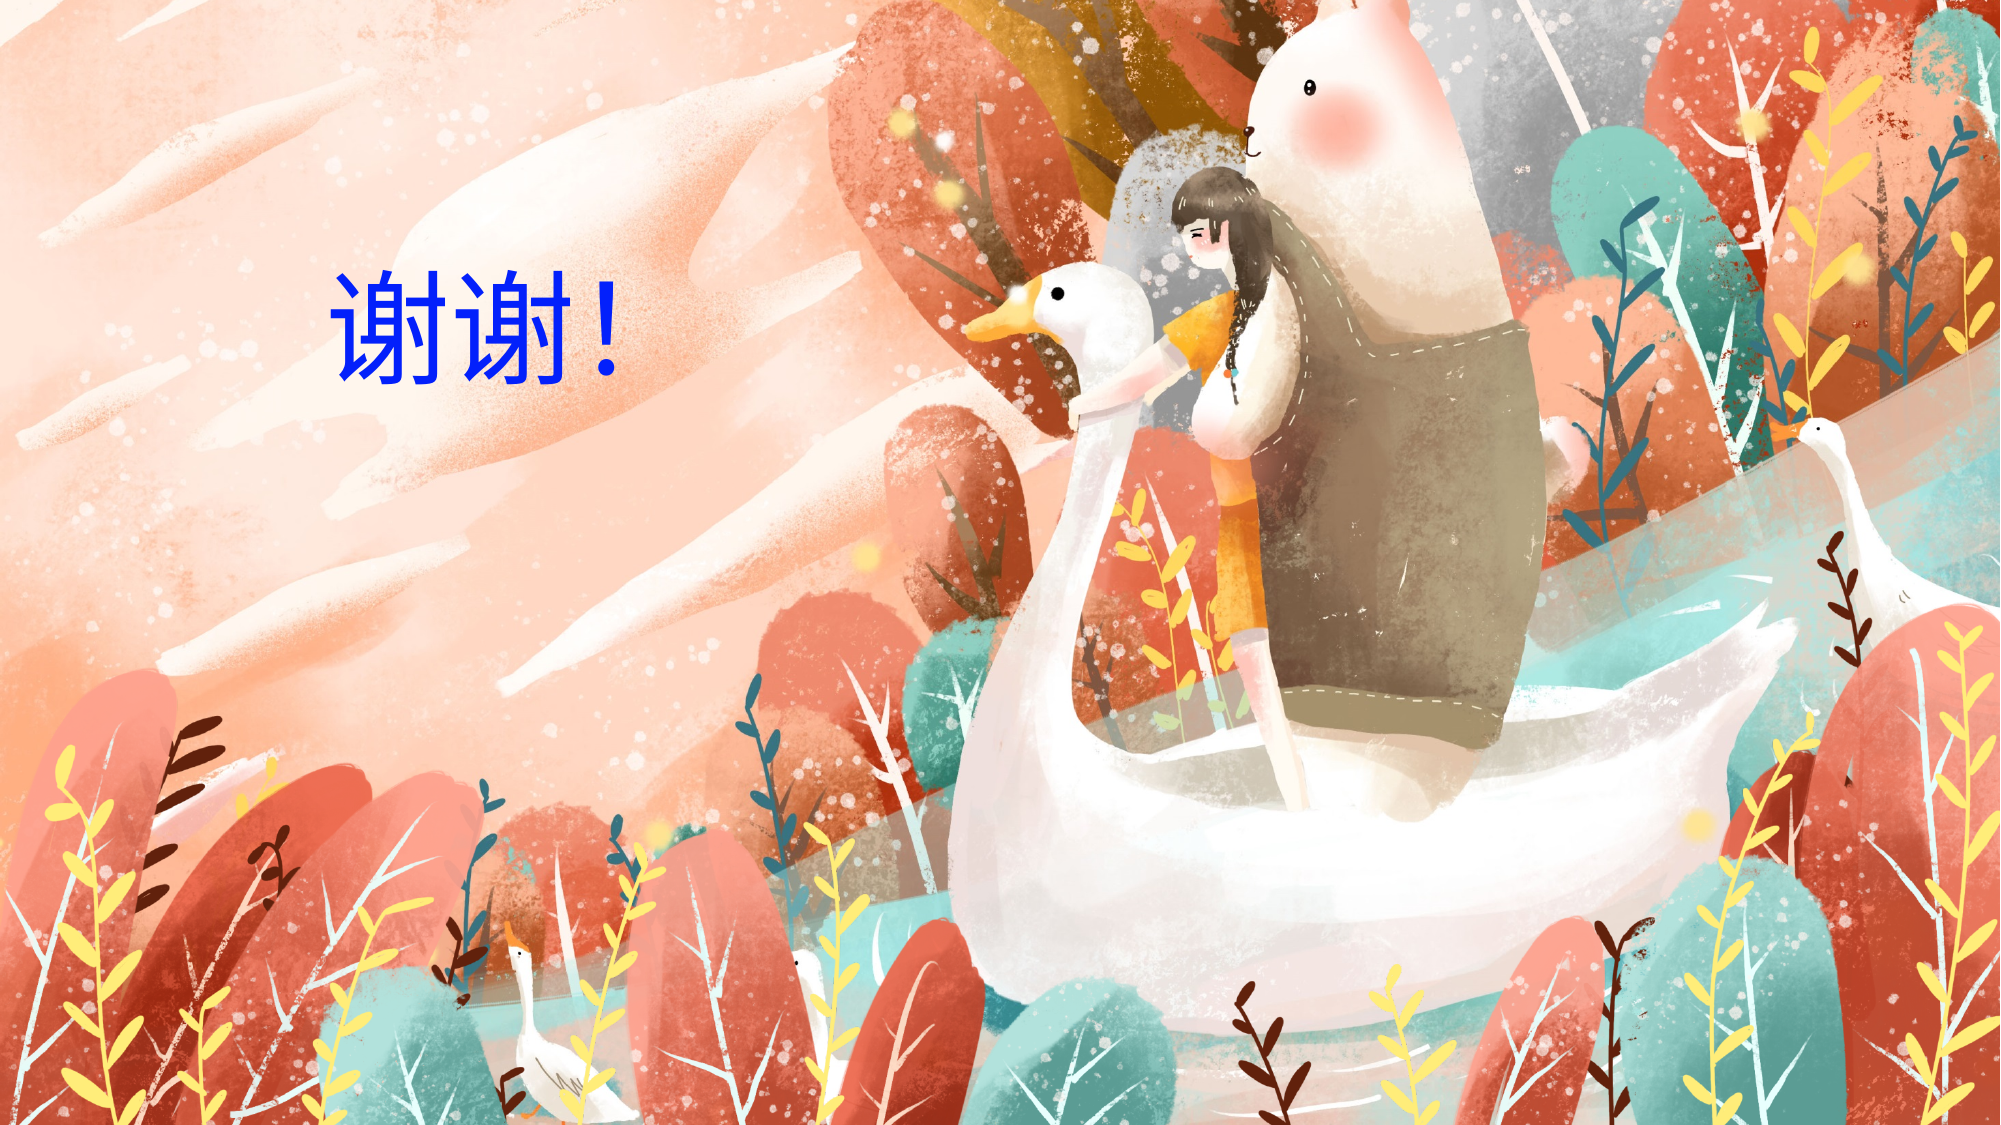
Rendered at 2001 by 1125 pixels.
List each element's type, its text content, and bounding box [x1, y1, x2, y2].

text_box 谢谢！ [310, 243, 785, 408]
picture [0, 0, 2000, 1125]
